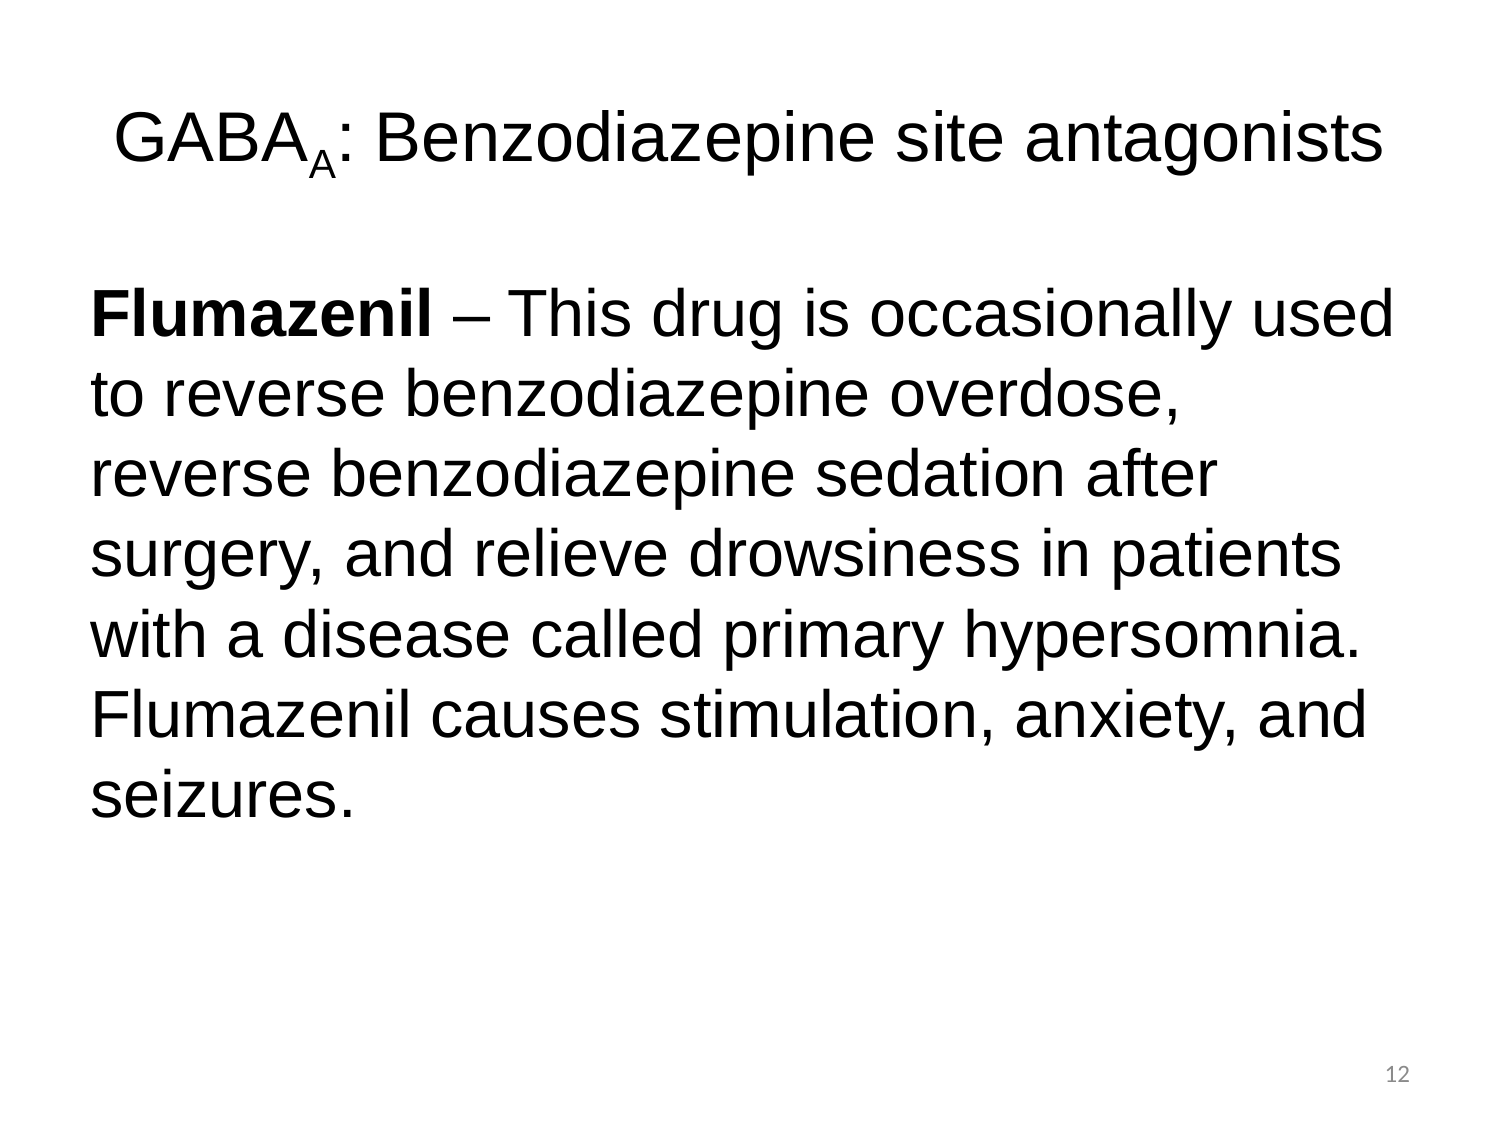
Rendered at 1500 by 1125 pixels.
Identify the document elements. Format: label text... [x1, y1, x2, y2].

slide_number 12 [1074, 1042, 1425, 1103]
title GABAA: Benzodiazepine site antagonists [75, 45, 1425, 233]
list Flumazenil – This drug is occasionally used to reverse benzodiazepine overdose, reverse benzodiazepine sedation after surgery, and relieve drowsiness in patients with a disease called primary hypersomnia. Flumazenil causes stimulation, anxiety, and seizures. [75, 262, 1425, 1005]
